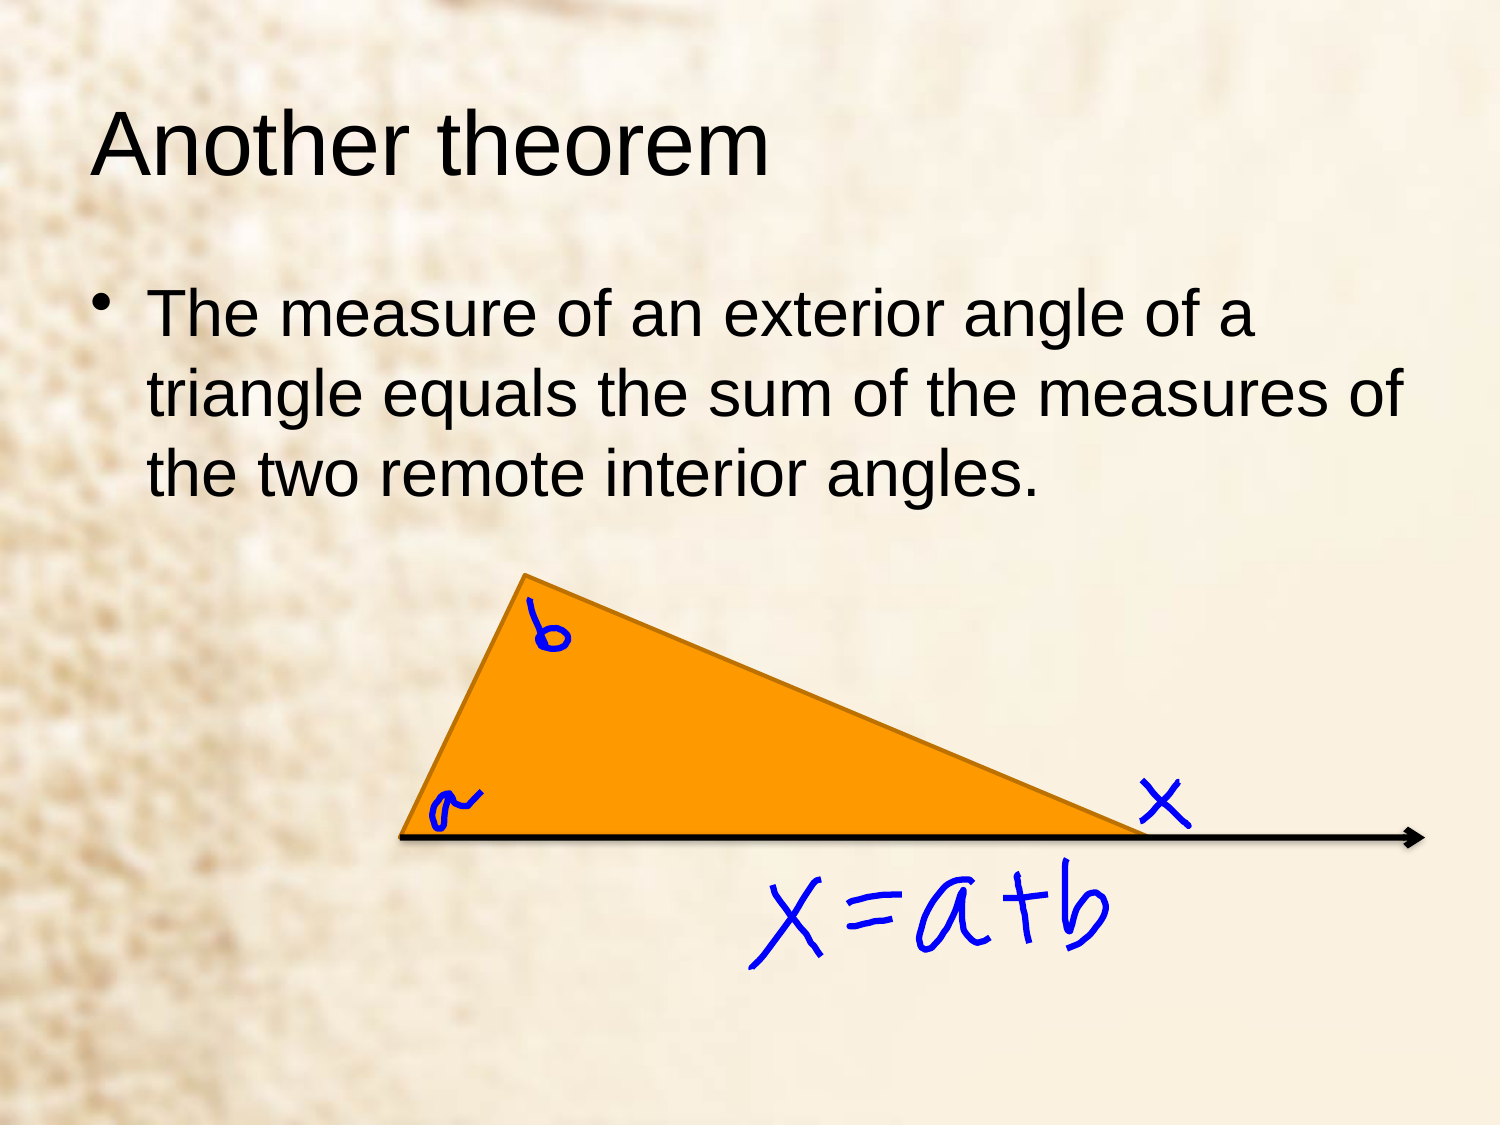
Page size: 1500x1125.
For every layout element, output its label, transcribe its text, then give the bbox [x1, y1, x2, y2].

text_box [431, 790, 483, 830]
picture [0, 0, 1500, 1125]
text_box [1015, 873, 1031, 944]
title Another theorem [74, 44, 1426, 233]
text_box [1024, 893, 1049, 899]
text_box [528, 597, 569, 650]
text_box [1162, 801, 1190, 827]
text_box [916, 737, 1145, 833]
text_box [847, 893, 902, 905]
text_box [1064, 858, 1107, 950]
list The measure of an exterior angle of a triangle equals the sum of the measures of the two remote interior angles. [74, 262, 1426, 1006]
text_box [1141, 779, 1162, 801]
text_box [750, 878, 822, 970]
text_box [848, 918, 893, 927]
text_box [1139, 781, 1180, 822]
text_box [398, 573, 908, 835]
text_box [918, 878, 991, 951]
text_box [771, 884, 793, 916]
text_box [792, 916, 822, 957]
